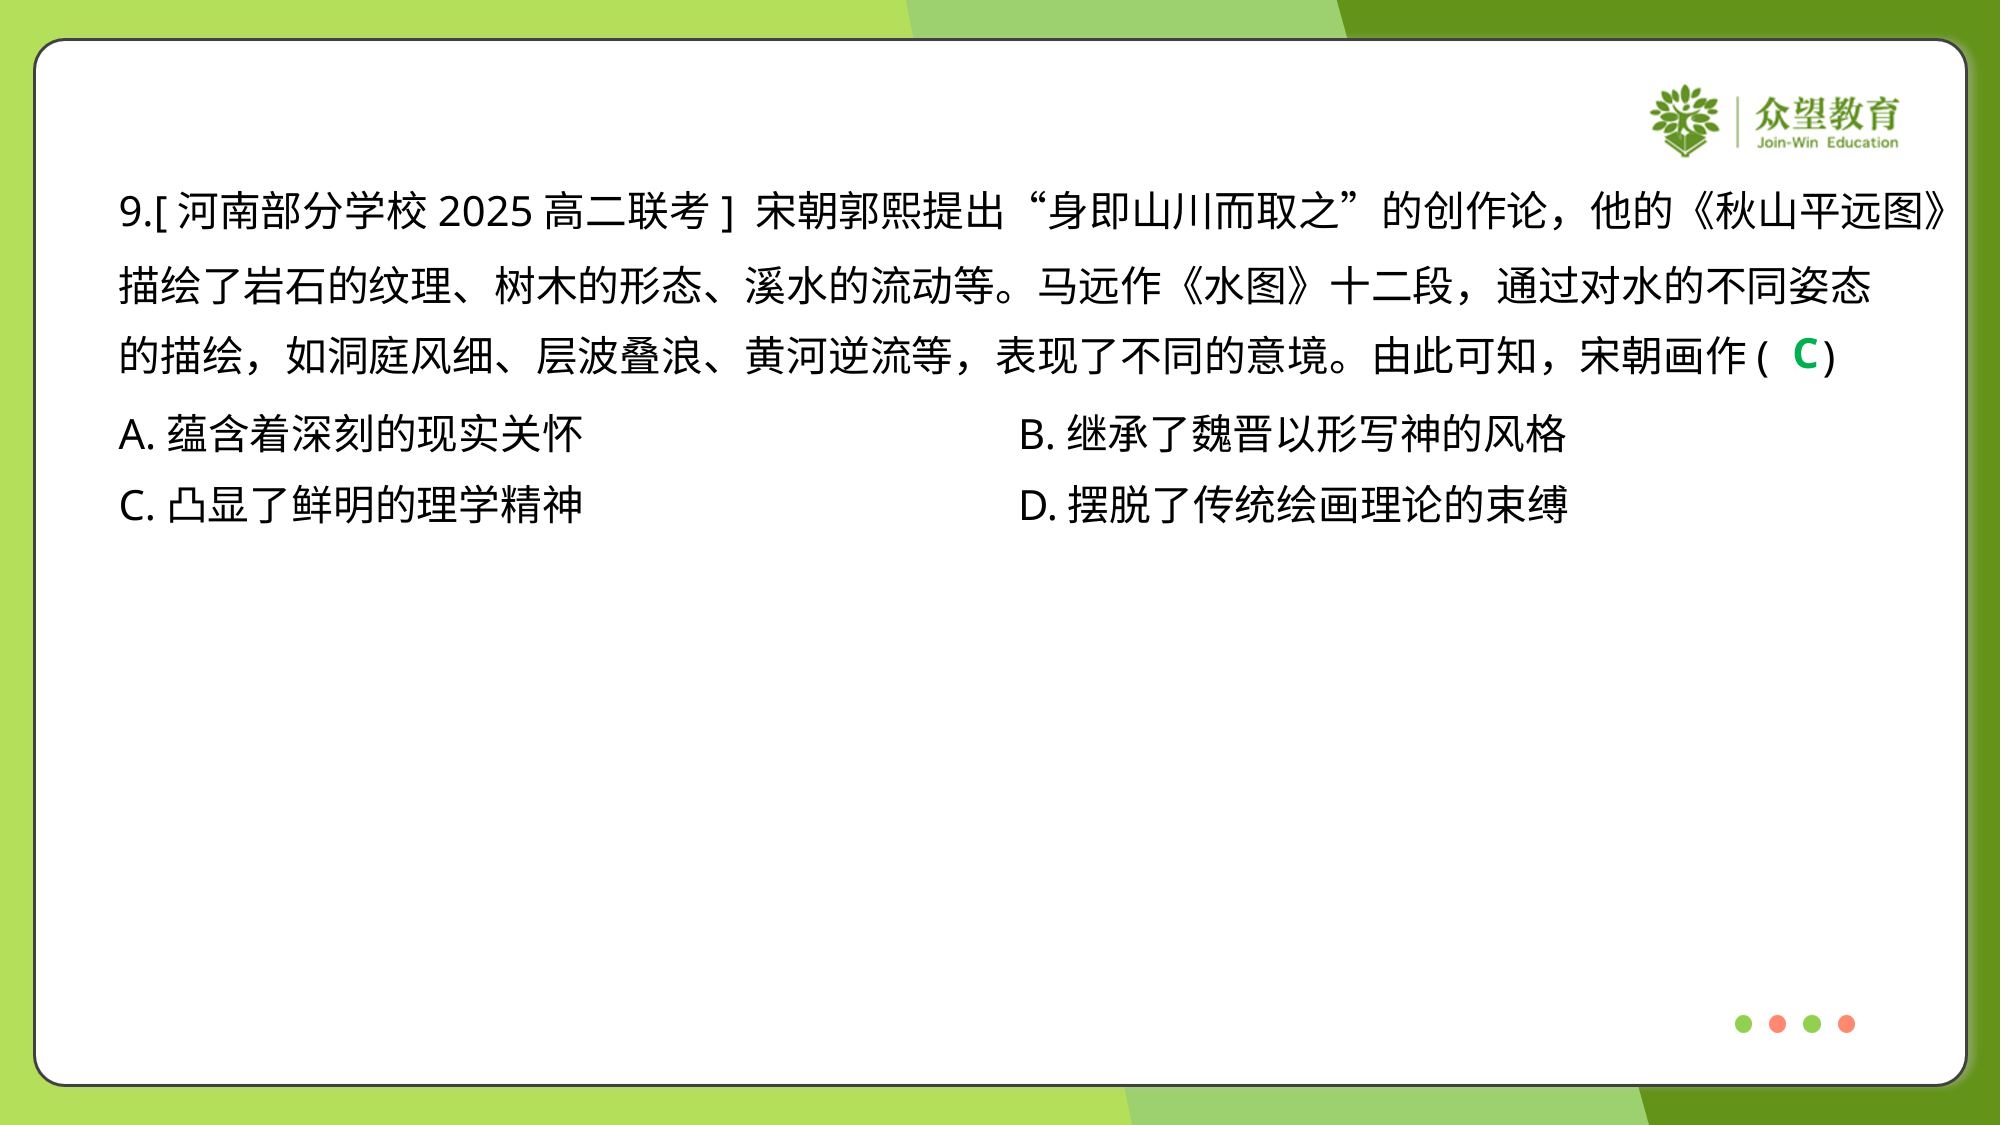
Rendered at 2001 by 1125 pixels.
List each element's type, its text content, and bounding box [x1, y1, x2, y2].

text_box A.蕴含着深刻的现实关怀 B.继承了魏晋以形写神的风格 C.凸显了鲜明的理学精神 D.摆脱了传统绘画理论的束缚 [118, 382, 1883, 522]
text_box 9.[河南部分学校2025高二联考] 宋朝郭熙提出“身即山川而取之”的创作论，他的《秋山平远图》 描绘了岩石的纹理、树木的形态、溪水的流动等。马远作《水图》十二段，通过对水的不同姿态 的描绘，如洞庭风细、层波叠浪、黄河逆流等，表现了不同的意境。由此可知，宋朝画作( ) [118, 159, 1883, 373]
text_box C [1776, 306, 1835, 371]
picture [0, 0, 2000, 1125]
